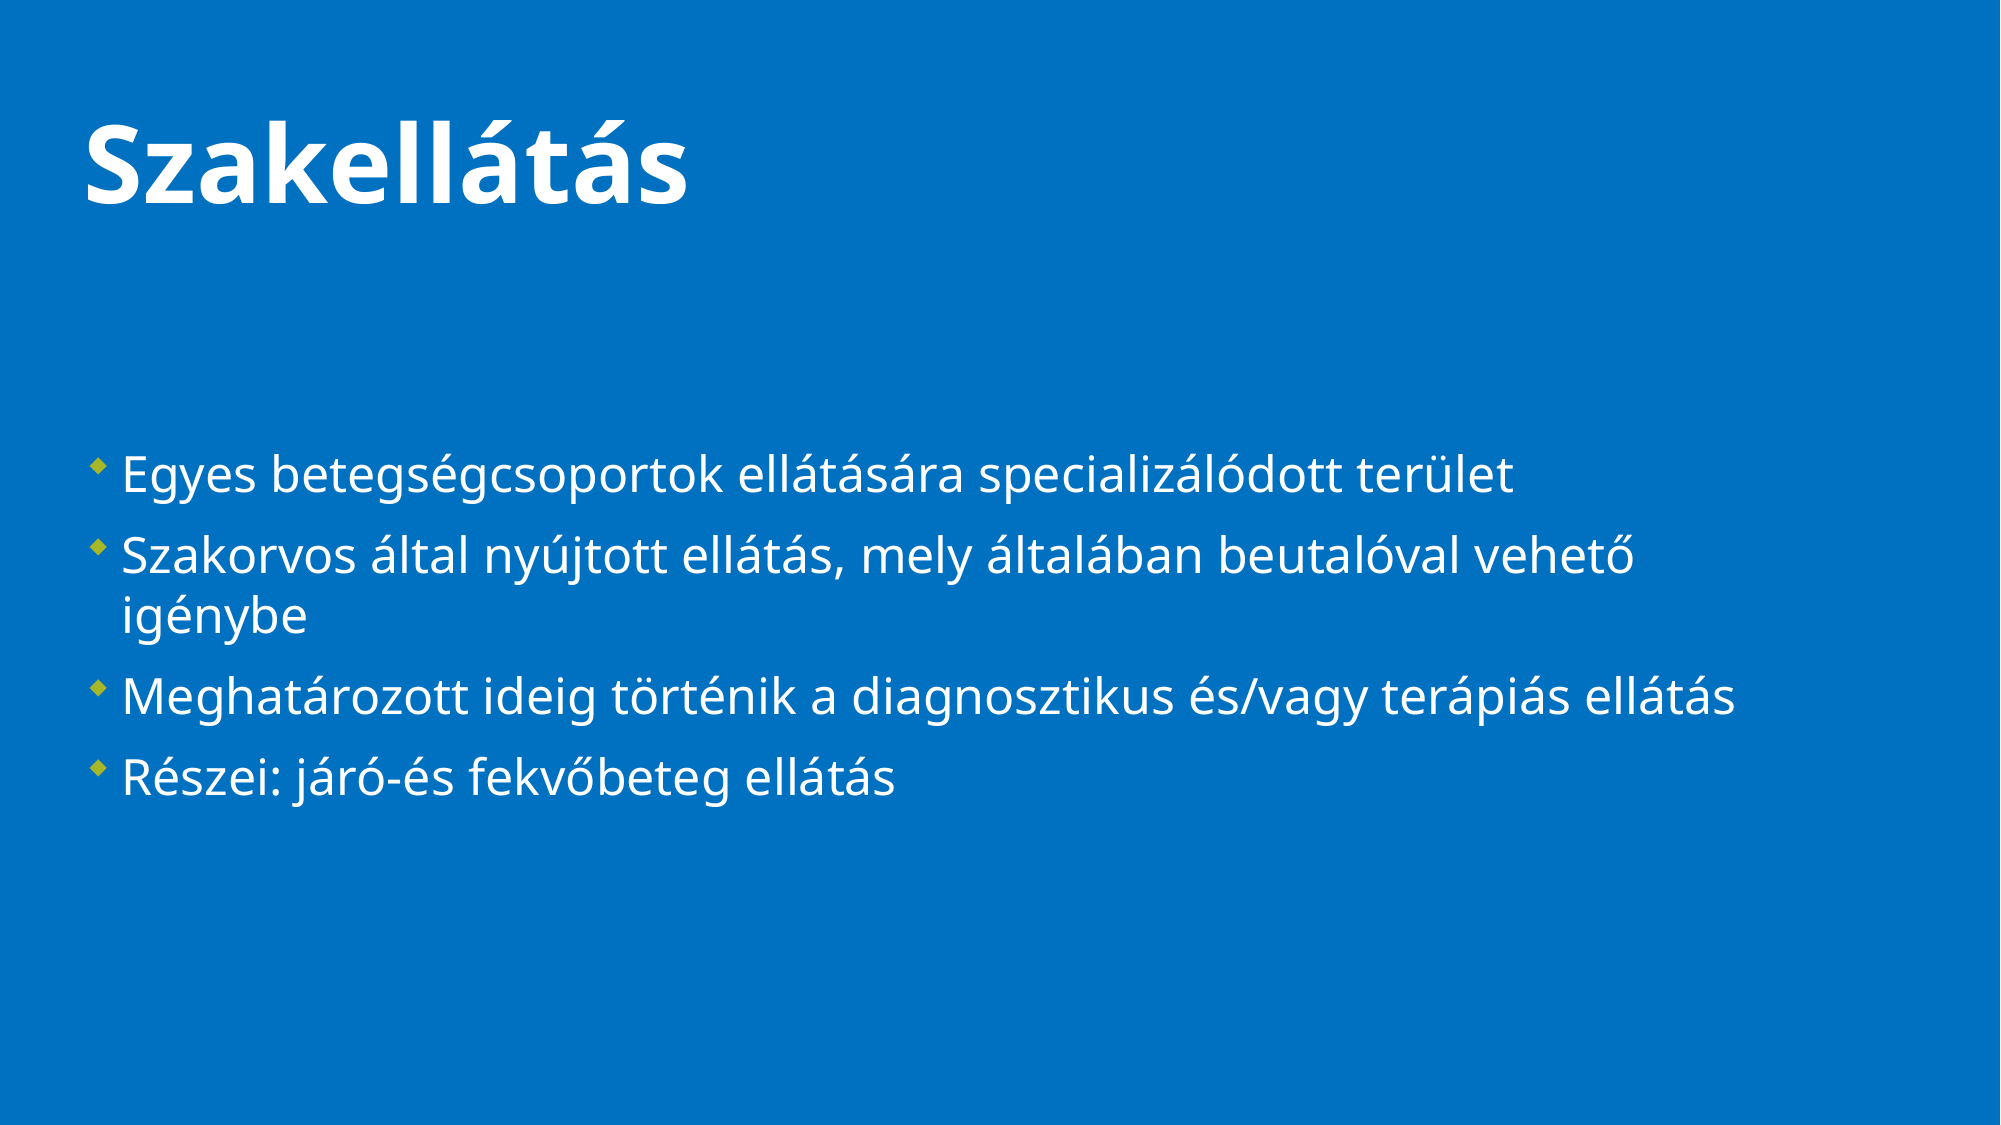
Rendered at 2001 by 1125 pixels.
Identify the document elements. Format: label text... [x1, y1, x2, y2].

list Egyes betegségcsoportok ellátására specializálódott terület Szakorvos által nyújtott ellátás, mely általában beutalóval vehető igénybe Meghatározott ideig történik a diagnosztikus és/vagy terápiás ellátás Részei: járó-és fekvőbeteg ellátás [68, 435, 1799, 1125]
title Szakellátás [68, 59, 1799, 278]
